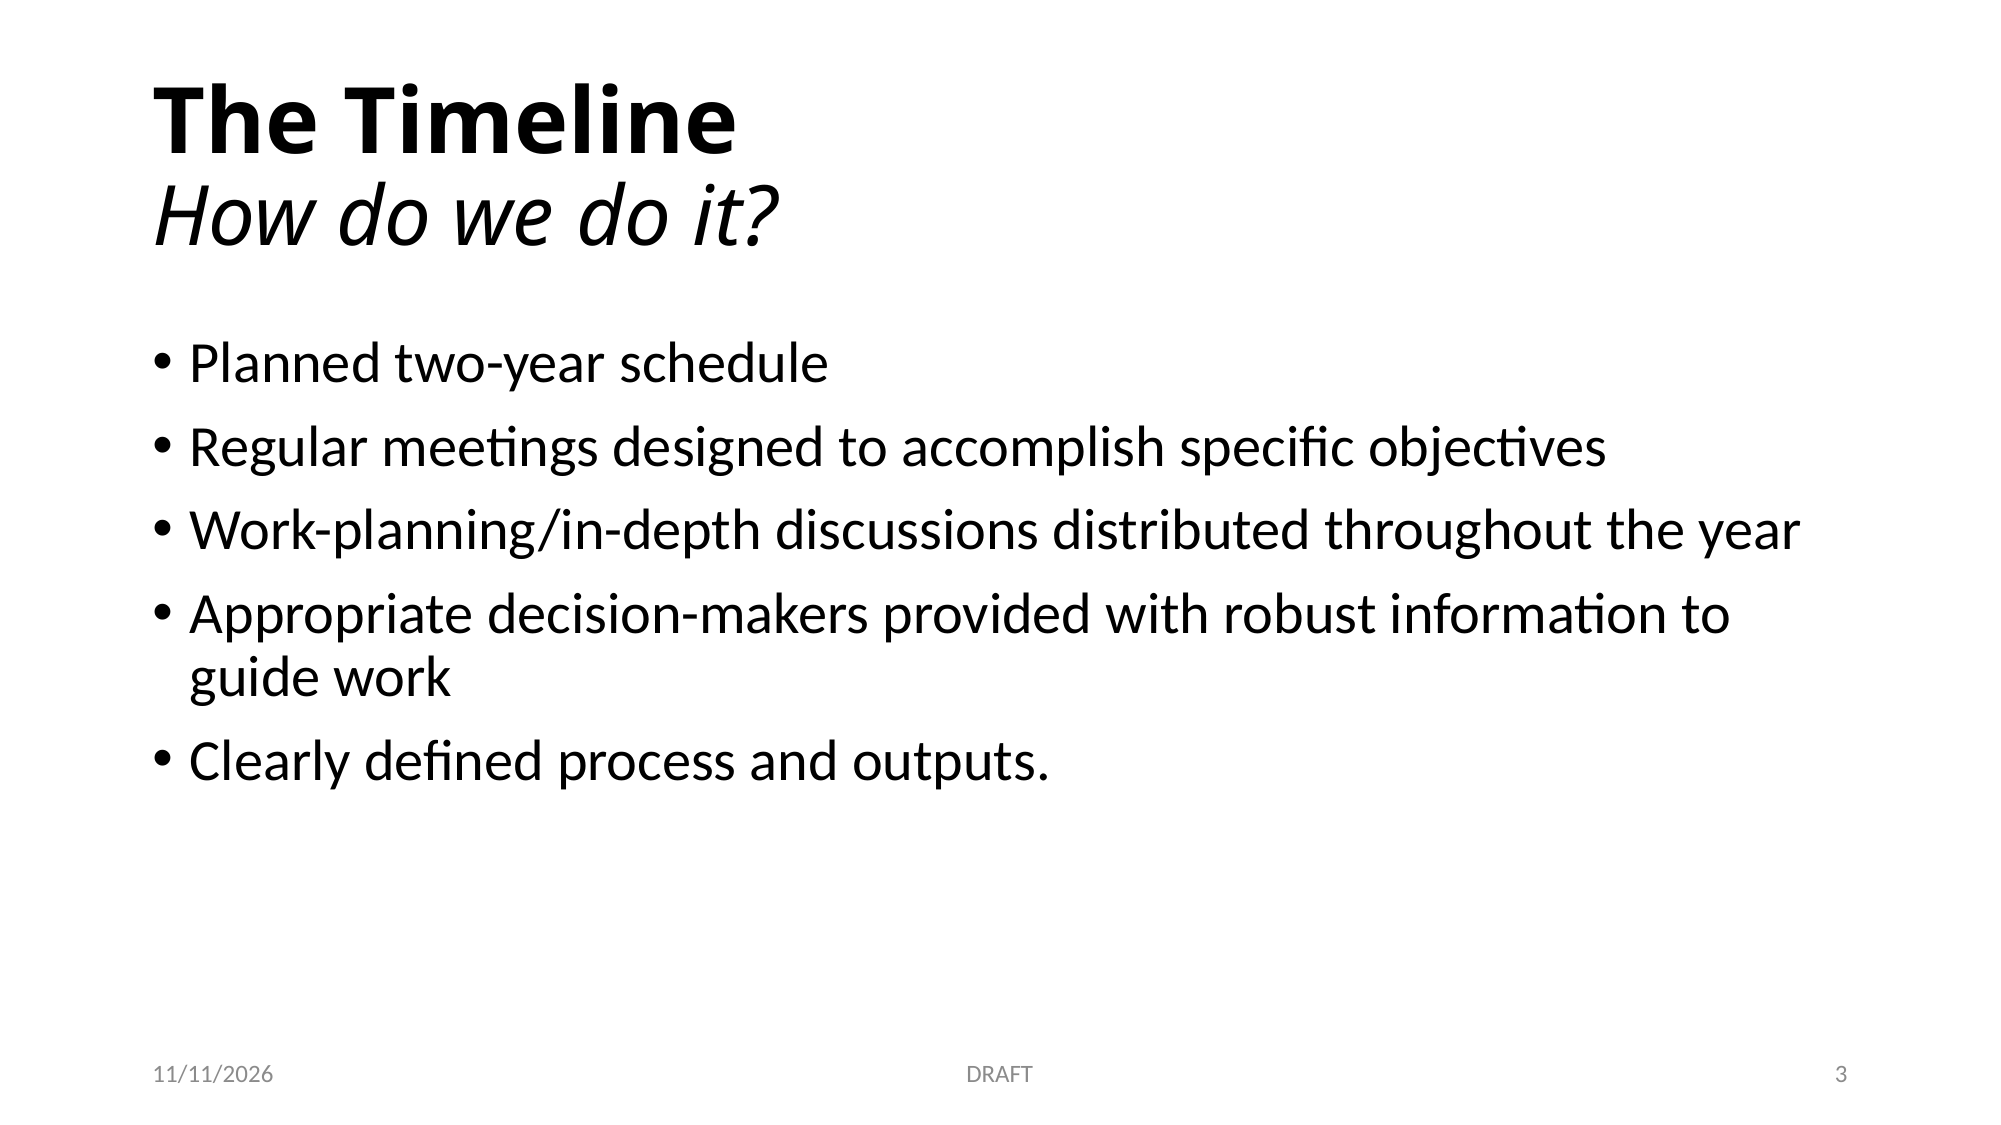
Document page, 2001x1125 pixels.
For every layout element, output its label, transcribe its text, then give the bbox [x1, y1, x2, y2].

footer DRAFT [662, 1042, 1338, 1103]
title The Timeline How do we do it? [137, 59, 1863, 278]
list Planned two-year schedule Regular meetings designed to accomplish specific objectives Work-planning/in-depth discussions distributed throughout the year Appropriate decision-makers provided with robust information to guide work Clearly defined process and outputs. [137, 324, 1863, 1076]
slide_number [137, 1042, 588, 1103]
slide_number 3 [1412, 1042, 1863, 1103]
